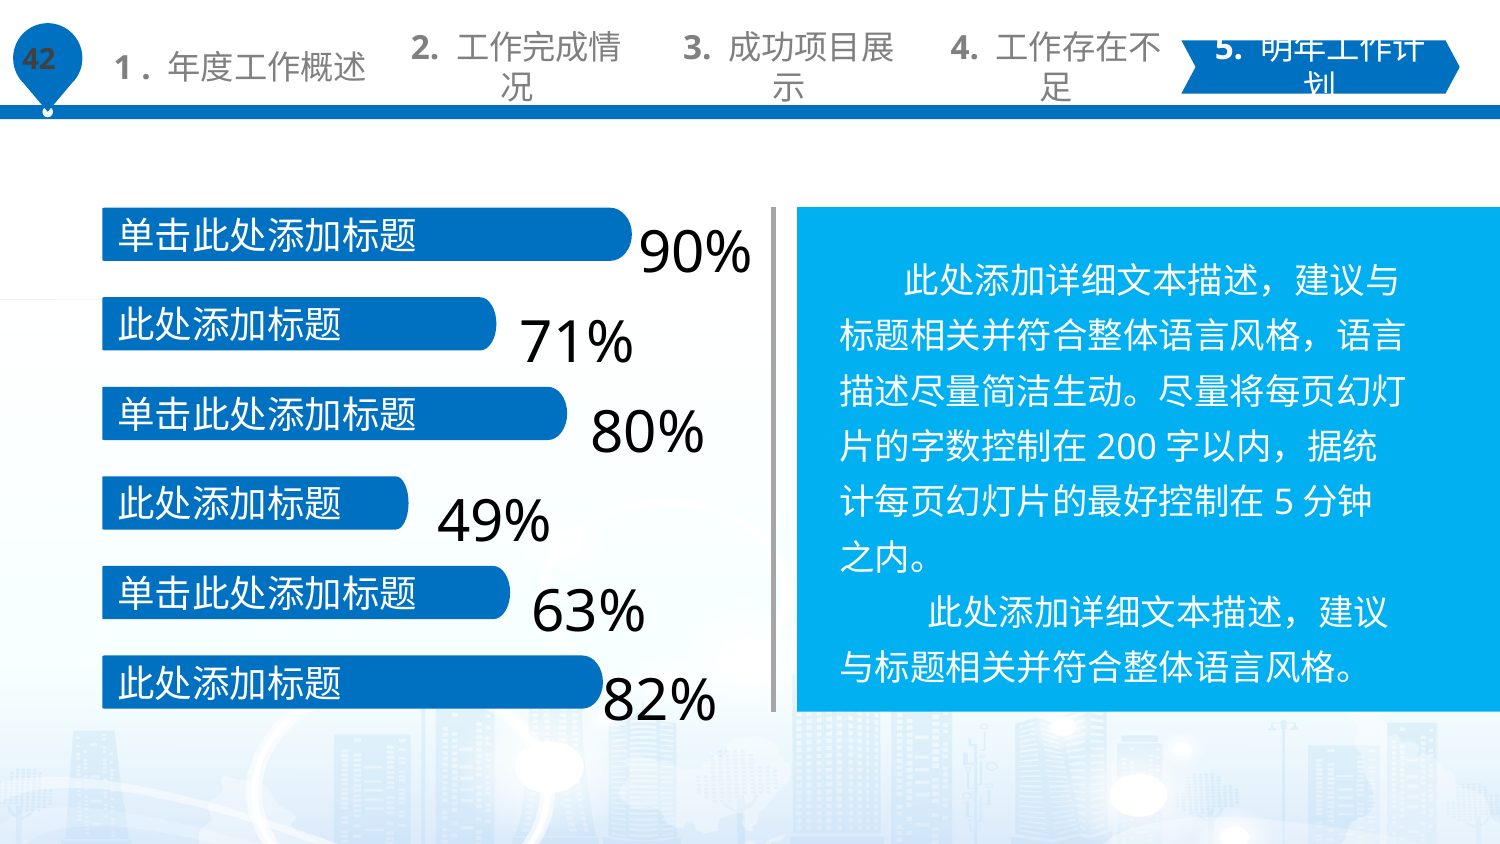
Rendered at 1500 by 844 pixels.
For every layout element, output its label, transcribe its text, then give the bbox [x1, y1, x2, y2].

text_box 单击此处添加标题 [100, 205, 623, 264]
text_box [0, 120, 1500, 844]
text_box [1179, 38, 1205, 96]
text_box 此处添加标题 [100, 653, 587, 711]
text_box 此处添加标题 [100, 295, 499, 353]
text_box 1 . 年度工作概述 [100, 46, 380, 87]
text_box [1436, 38, 1462, 96]
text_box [796, 206, 1500, 712]
text_box 此处添加标题 [100, 474, 411, 532]
text_box 90% [623, 207, 773, 292]
text_box 5. 明年工作计划 [1205, 26, 1436, 107]
text_box 82% [587, 654, 739, 740]
text_box 单击此处添加标题 [100, 384, 570, 443]
text_box 49% [422, 475, 573, 561]
text_box 71% [505, 296, 656, 382]
text_box 63% [517, 565, 668, 651]
picture [0, 0, 1500, 105]
text_box 80% [576, 386, 727, 472]
text_box 单击此处添加标题 [100, 563, 513, 622]
text_box 3. 成功项目展示 [673, 26, 905, 107]
text_box 4. 工作存在不足 [941, 26, 1172, 107]
text_box 2. 工作完成情况 [401, 26, 632, 107]
